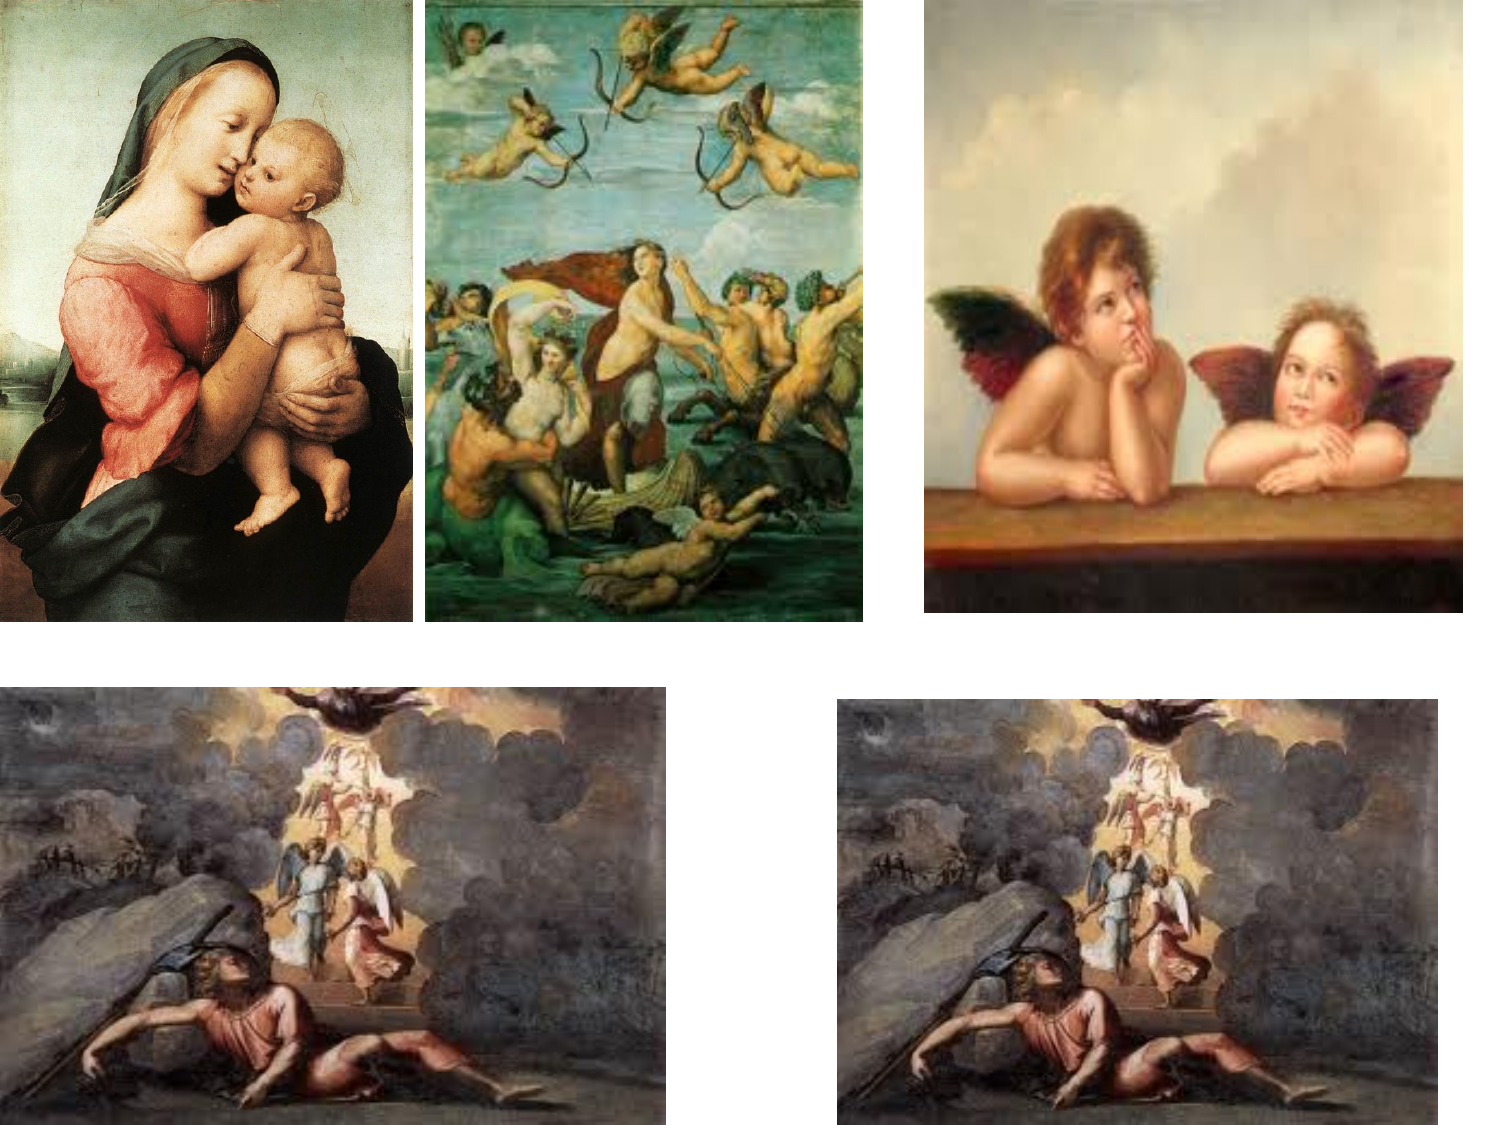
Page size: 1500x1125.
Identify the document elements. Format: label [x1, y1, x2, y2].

picture [924, 0, 1463, 613]
picture [424, 0, 863, 622]
picture [0, 687, 667, 1125]
picture [0, 0, 413, 622]
picture [837, 699, 1438, 1125]
